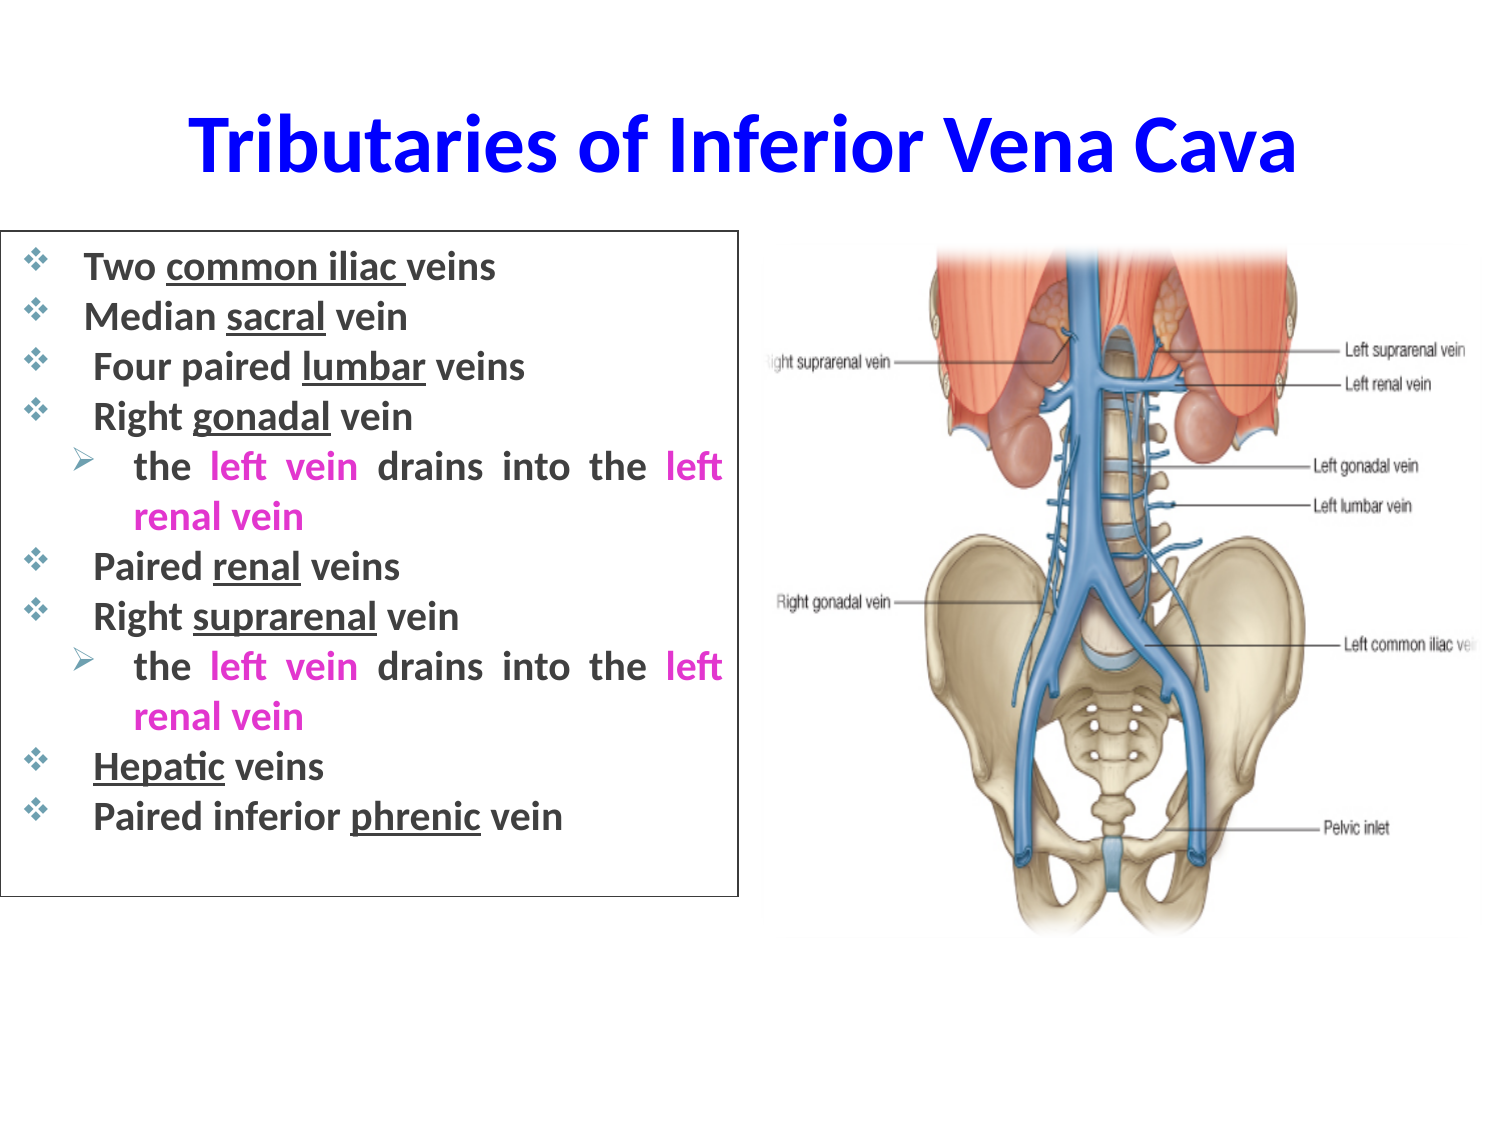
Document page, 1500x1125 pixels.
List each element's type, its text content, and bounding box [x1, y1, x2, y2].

title Tributaries of Inferior Vena Cava [74, 37, 1413, 241]
picture [761, 243, 1482, 938]
list Two common iliac veins Median sacral vein Four paired lumbar veins Right gonadal vein the left vein drains into the left renal vein Paired renal veins Right suprarenal vein the left vein drains into the left renal vein Hepatic veins Paired inferior phrenic vein [0, 230, 739, 897]
